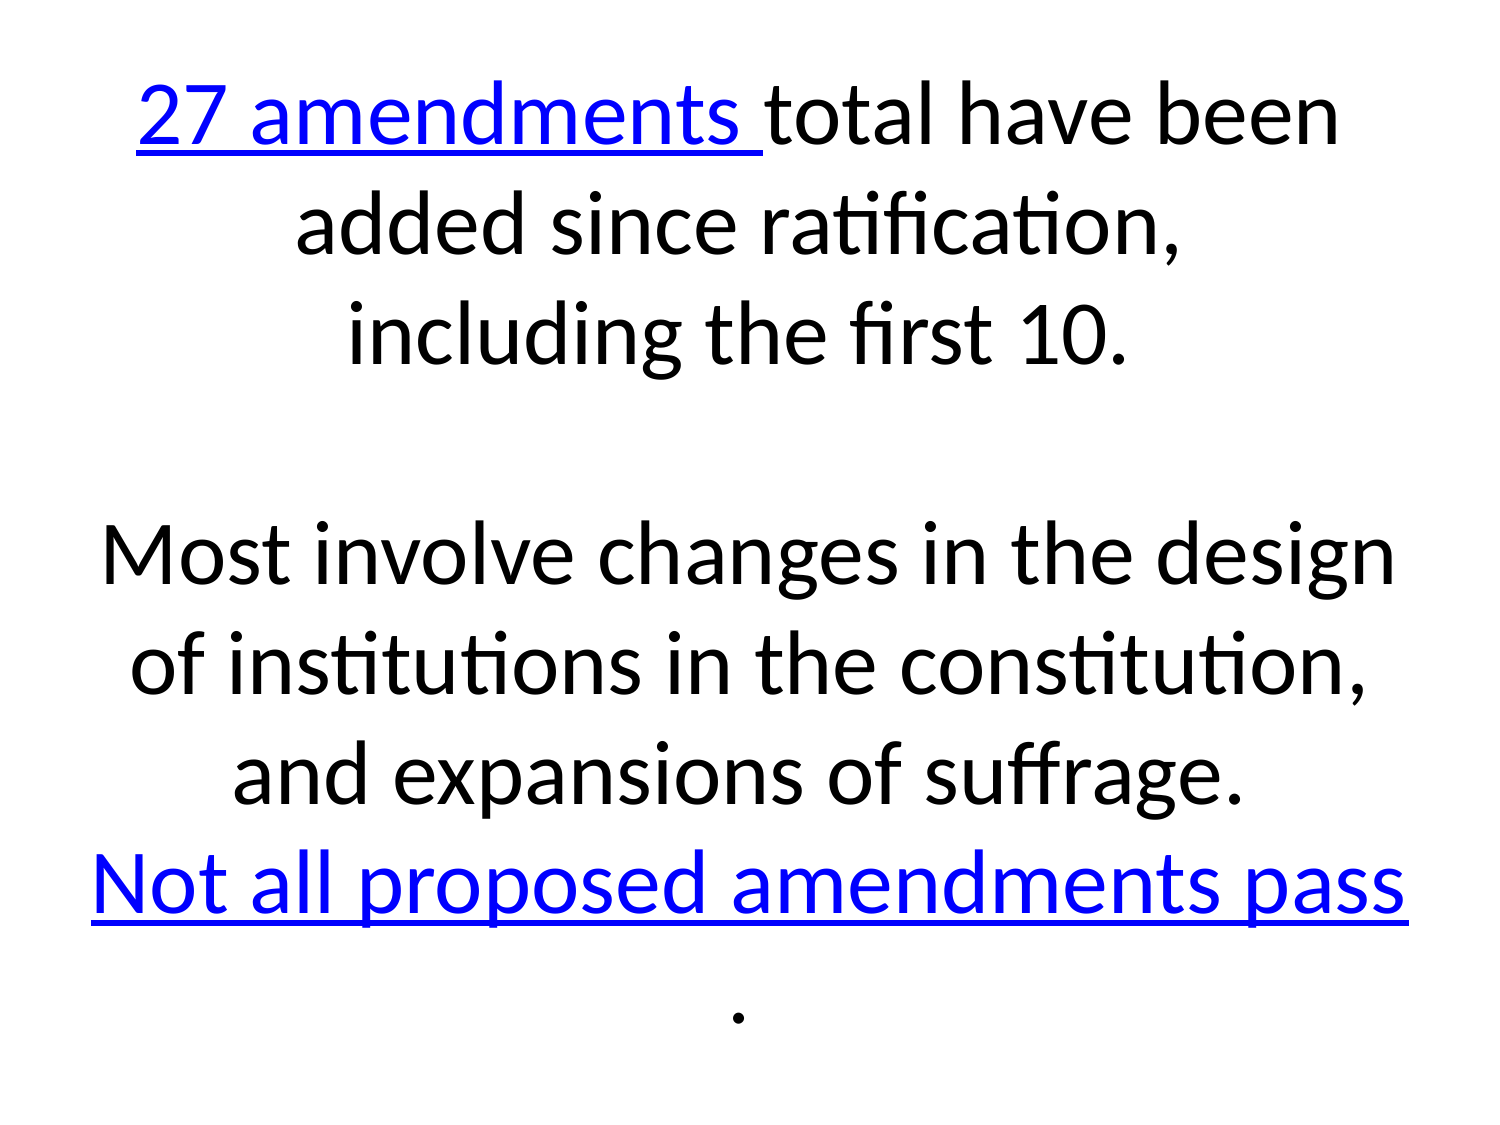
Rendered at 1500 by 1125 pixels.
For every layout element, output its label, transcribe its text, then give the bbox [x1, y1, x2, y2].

title 27 amendments total have been added since ratification, including the first 10. Most involve changes in the design of institutions in the constitution, and expansions of suffrage. Not all proposed amendments pass. [75, 45, 1425, 1050]
